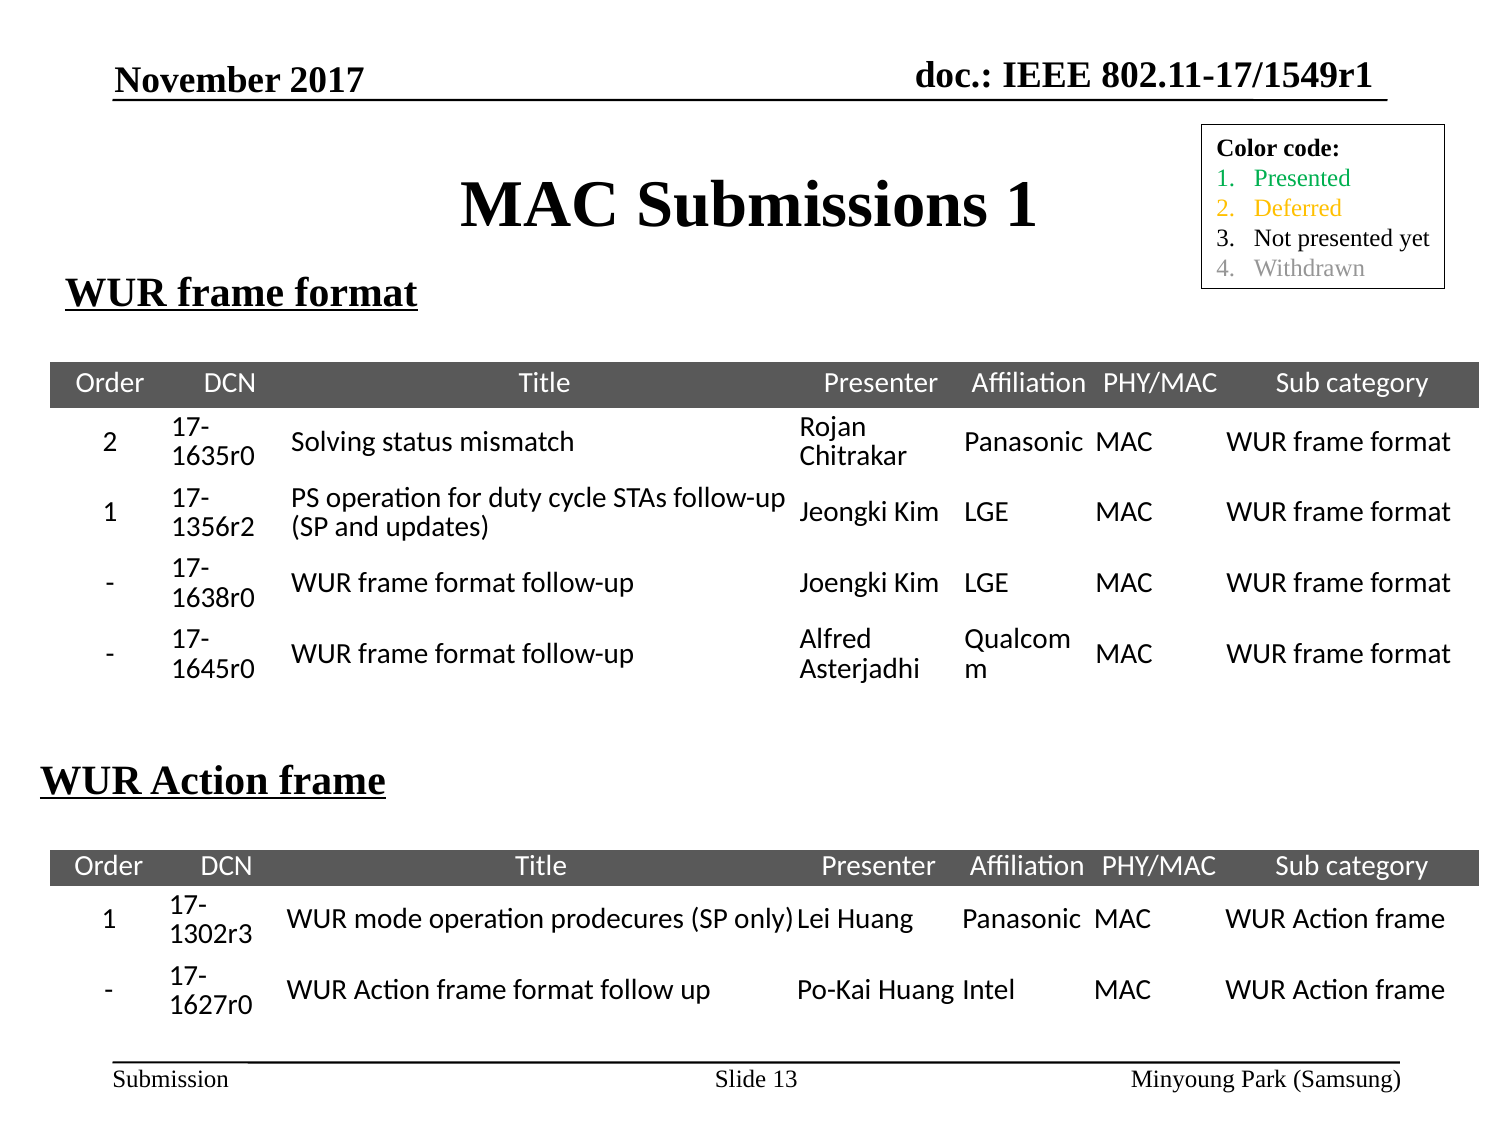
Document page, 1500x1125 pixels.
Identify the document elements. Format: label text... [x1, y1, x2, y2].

table_cell Solving status mismatch [290, 408, 799, 479]
table_header Sub category [1226, 362, 1479, 408]
table_cell LGE [963, 479, 1095, 549]
table_cell Intel [962, 957, 1093, 1027]
table_cell MAC [1095, 408, 1226, 479]
table_cell MAC [1095, 479, 1226, 549]
table_cell 17-1638r0 [170, 549, 290, 620]
table_cell 17-1627r0 [168, 957, 286, 1027]
table_cell 17-1645r0 [170, 620, 290, 691]
slide_number Slide 13 [712, 1061, 800, 1093]
table_cell WUR Action frame format follow up [286, 957, 796, 1027]
text_box WUR frame format [50, 257, 1500, 403]
table_header Presenter [799, 362, 963, 408]
table_header Order [50, 850, 168, 886]
table_cell Rojan Chitrakar [799, 408, 963, 479]
table_cell - [50, 620, 170, 691]
table_header Sub category [1225, 850, 1479, 886]
table_cell - [50, 549, 170, 620]
table_cell Jeongki Kim [799, 479, 963, 549]
table_header Title [290, 362, 799, 408]
table_cell 1 [50, 886, 168, 957]
table_cell Po-Kai Huang [796, 957, 962, 1027]
table_cell 1 [50, 479, 170, 549]
title MAC Submissions 1 [112, 112, 1388, 257]
table_cell WUR frame format [1226, 479, 1479, 549]
table_cell Lei Huang [796, 886, 962, 957]
footer Minyoung Park (Samsung) [949, 1061, 1402, 1093]
table_header DCN [170, 362, 290, 408]
text_box WUR Action frame [24, 745, 1475, 891]
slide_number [114, 54, 374, 101]
table_header PHY/MAC [1095, 362, 1226, 408]
table_cell 17-1635r0 [170, 408, 290, 479]
table_cell Qualcomm [963, 620, 1095, 691]
table_header PHY/MAC [1093, 850, 1225, 886]
table_header Affiliation [963, 362, 1095, 408]
table_cell Panasonic [963, 408, 1095, 479]
table_cell WUR mode operation prodecures (SP only) [286, 886, 796, 957]
table_cell 2 [50, 408, 170, 479]
table_cell WUR frame format [1226, 549, 1479, 620]
text_box Color code: Presented Deferred Not presented yet Withdrawn [1201, 124, 1445, 289]
table_cell Panasonic [962, 886, 1093, 957]
table_cell LGE [963, 549, 1095, 620]
table_cell Alfred Asterjadhi [799, 620, 963, 691]
table_header Title [286, 850, 796, 886]
table_cell PS operation for duty cycle STAs follow-up (SP and updates) [290, 479, 799, 549]
table_cell MAC [1093, 957, 1225, 1027]
table_cell Joengki Kim [799, 549, 963, 620]
table_cell WUR frame format follow-up [290, 549, 799, 620]
table_cell - [50, 957, 168, 1027]
table_cell WUR frame format [1226, 620, 1479, 691]
table_cell MAC [1095, 620, 1226, 691]
table_cell 17-1302r3 [168, 886, 286, 957]
table_header Presenter [796, 850, 962, 886]
table_header DCN [168, 850, 286, 886]
table_cell MAC [1095, 549, 1226, 620]
table_cell MAC [1093, 886, 1225, 957]
table_cell 17-1356r2 [170, 479, 290, 549]
table_header Order [50, 362, 170, 408]
table_cell WUR Action frame [1225, 886, 1479, 957]
table_cell WUR Action frame [1225, 957, 1479, 1027]
table_cell WUR frame format follow-up [290, 620, 799, 691]
table_header Affiliation [962, 850, 1093, 886]
table_cell WUR frame format [1226, 408, 1479, 479]
